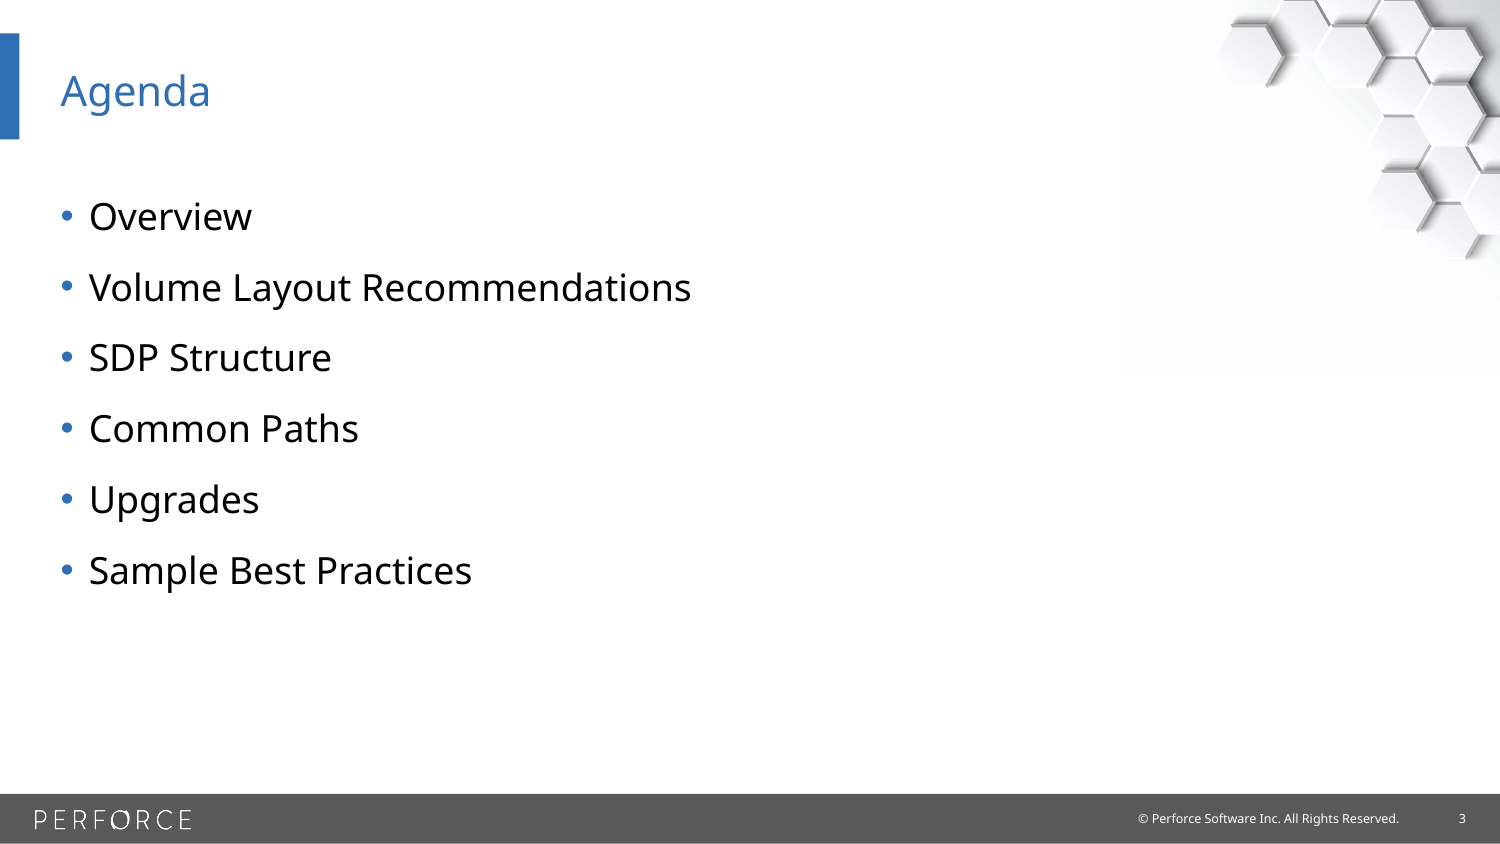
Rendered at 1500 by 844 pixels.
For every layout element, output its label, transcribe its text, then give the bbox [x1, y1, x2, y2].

picture [34, 808, 192, 831]
picture [1123, 0, 1500, 377]
title Agenda [60, 41, 1222, 132]
list Overview Volume Layout Recommendations SDP Structure Common Paths Upgrades Sample Best Practices [60, 182, 1414, 731]
